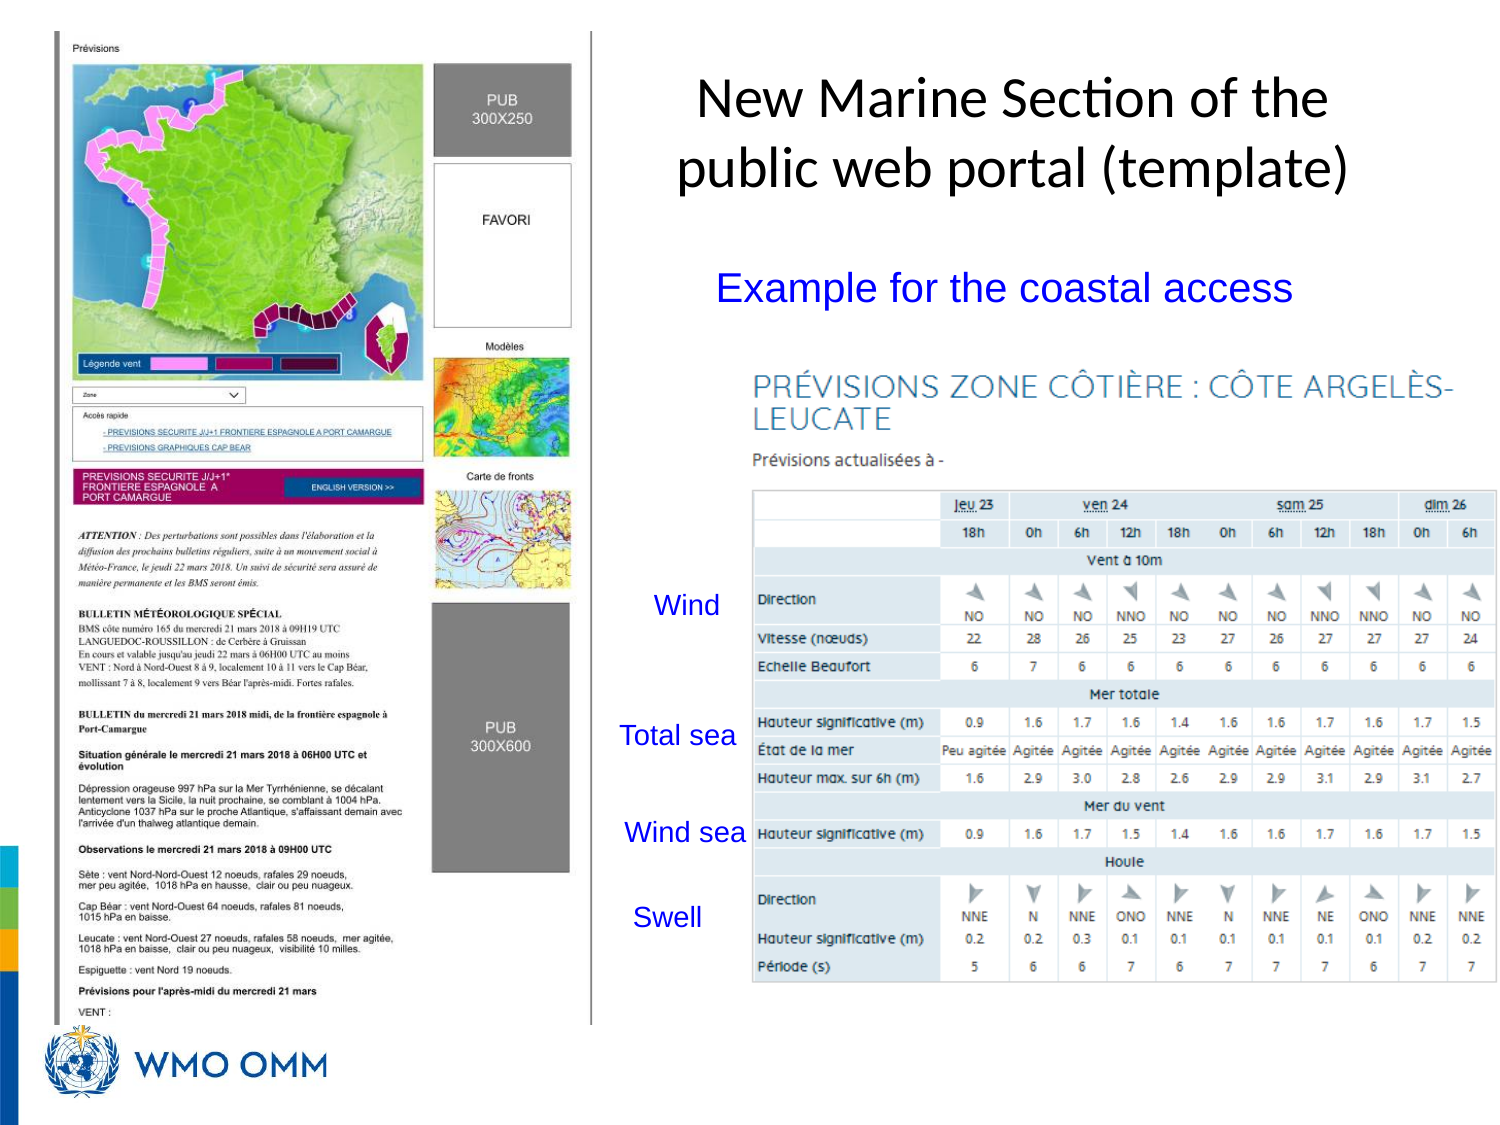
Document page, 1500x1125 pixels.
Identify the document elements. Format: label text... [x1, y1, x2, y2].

text_box Example for the coastal access [700, 253, 1377, 319]
picture [748, 362, 1500, 994]
text_box Total sea [604, 709, 743, 759]
text_box Swell [618, 890, 743, 941]
text_box Wind [639, 579, 743, 629]
picture [0, 30, 593, 1125]
title New Marine Section of the public web portal (template) [611, 35, 1416, 224]
text_box Wind sea [609, 805, 743, 856]
